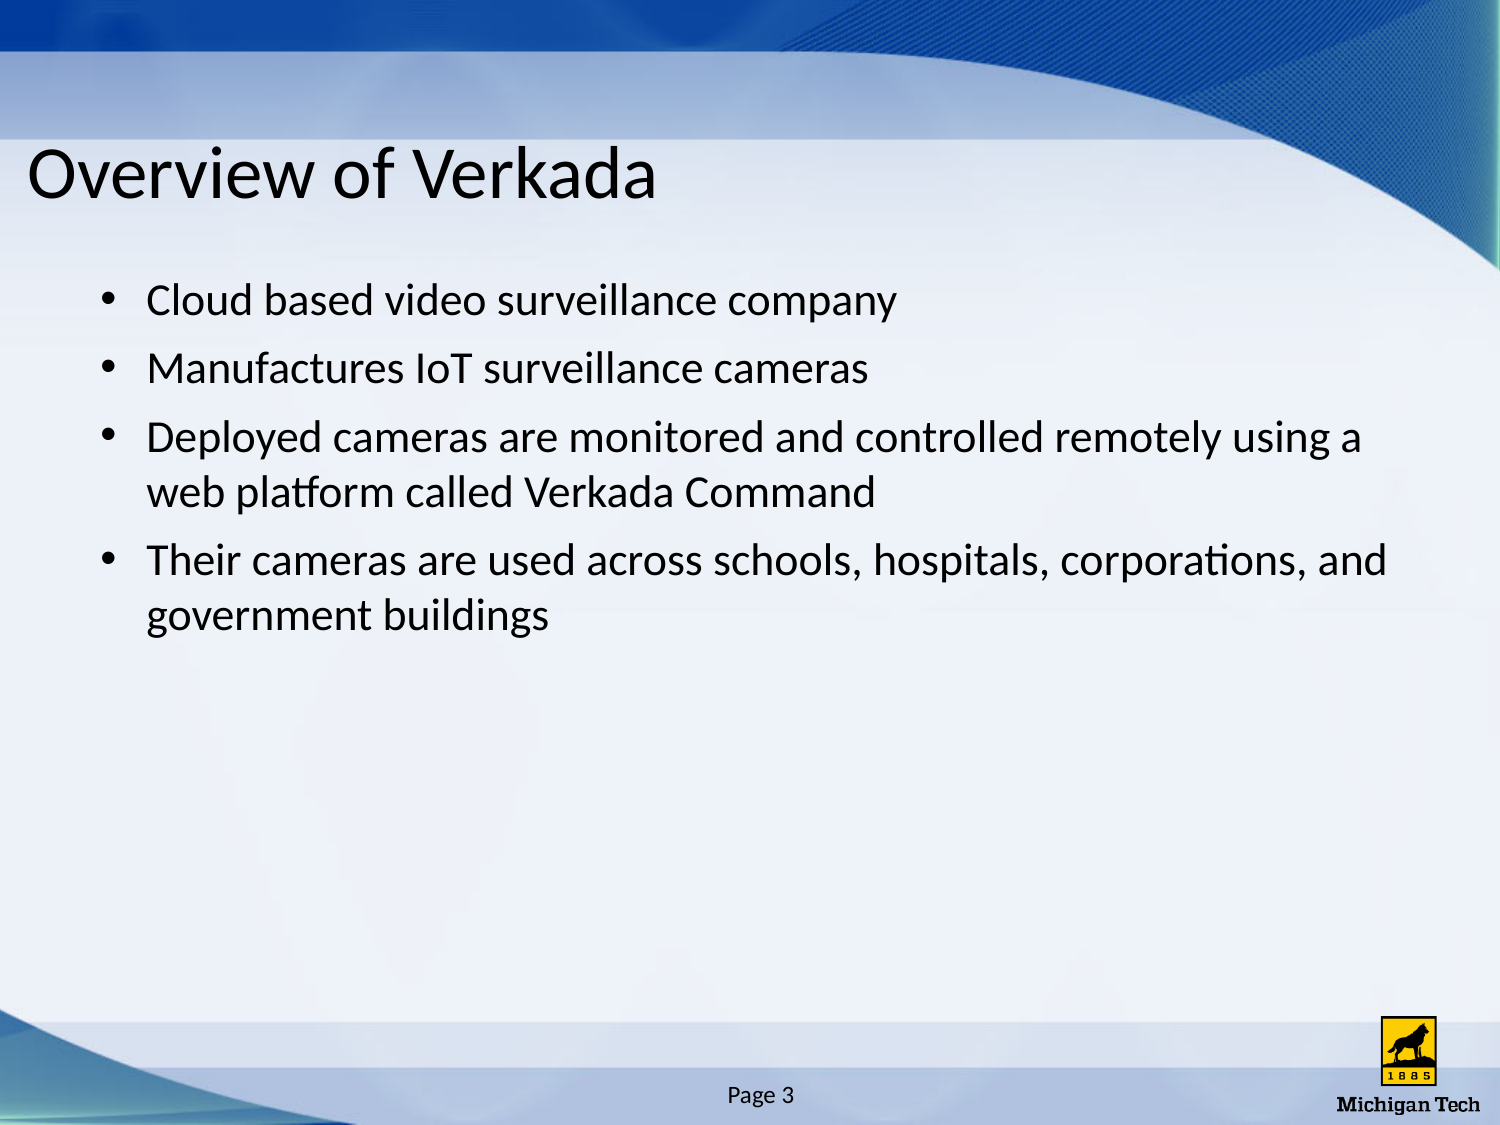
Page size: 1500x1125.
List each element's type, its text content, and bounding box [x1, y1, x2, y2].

picture [0, 0, 1500, 1125]
title Overview of Verkada [12, 75, 1263, 263]
list Cloud based video surveillance company Manufactures IoT surveillance cameras Deployed cameras are monitored and controlled remotely using a web platform called Verkada Command Their cameras are used across schools, hospitals, corporations, and government buildings [75, 262, 1425, 1063]
